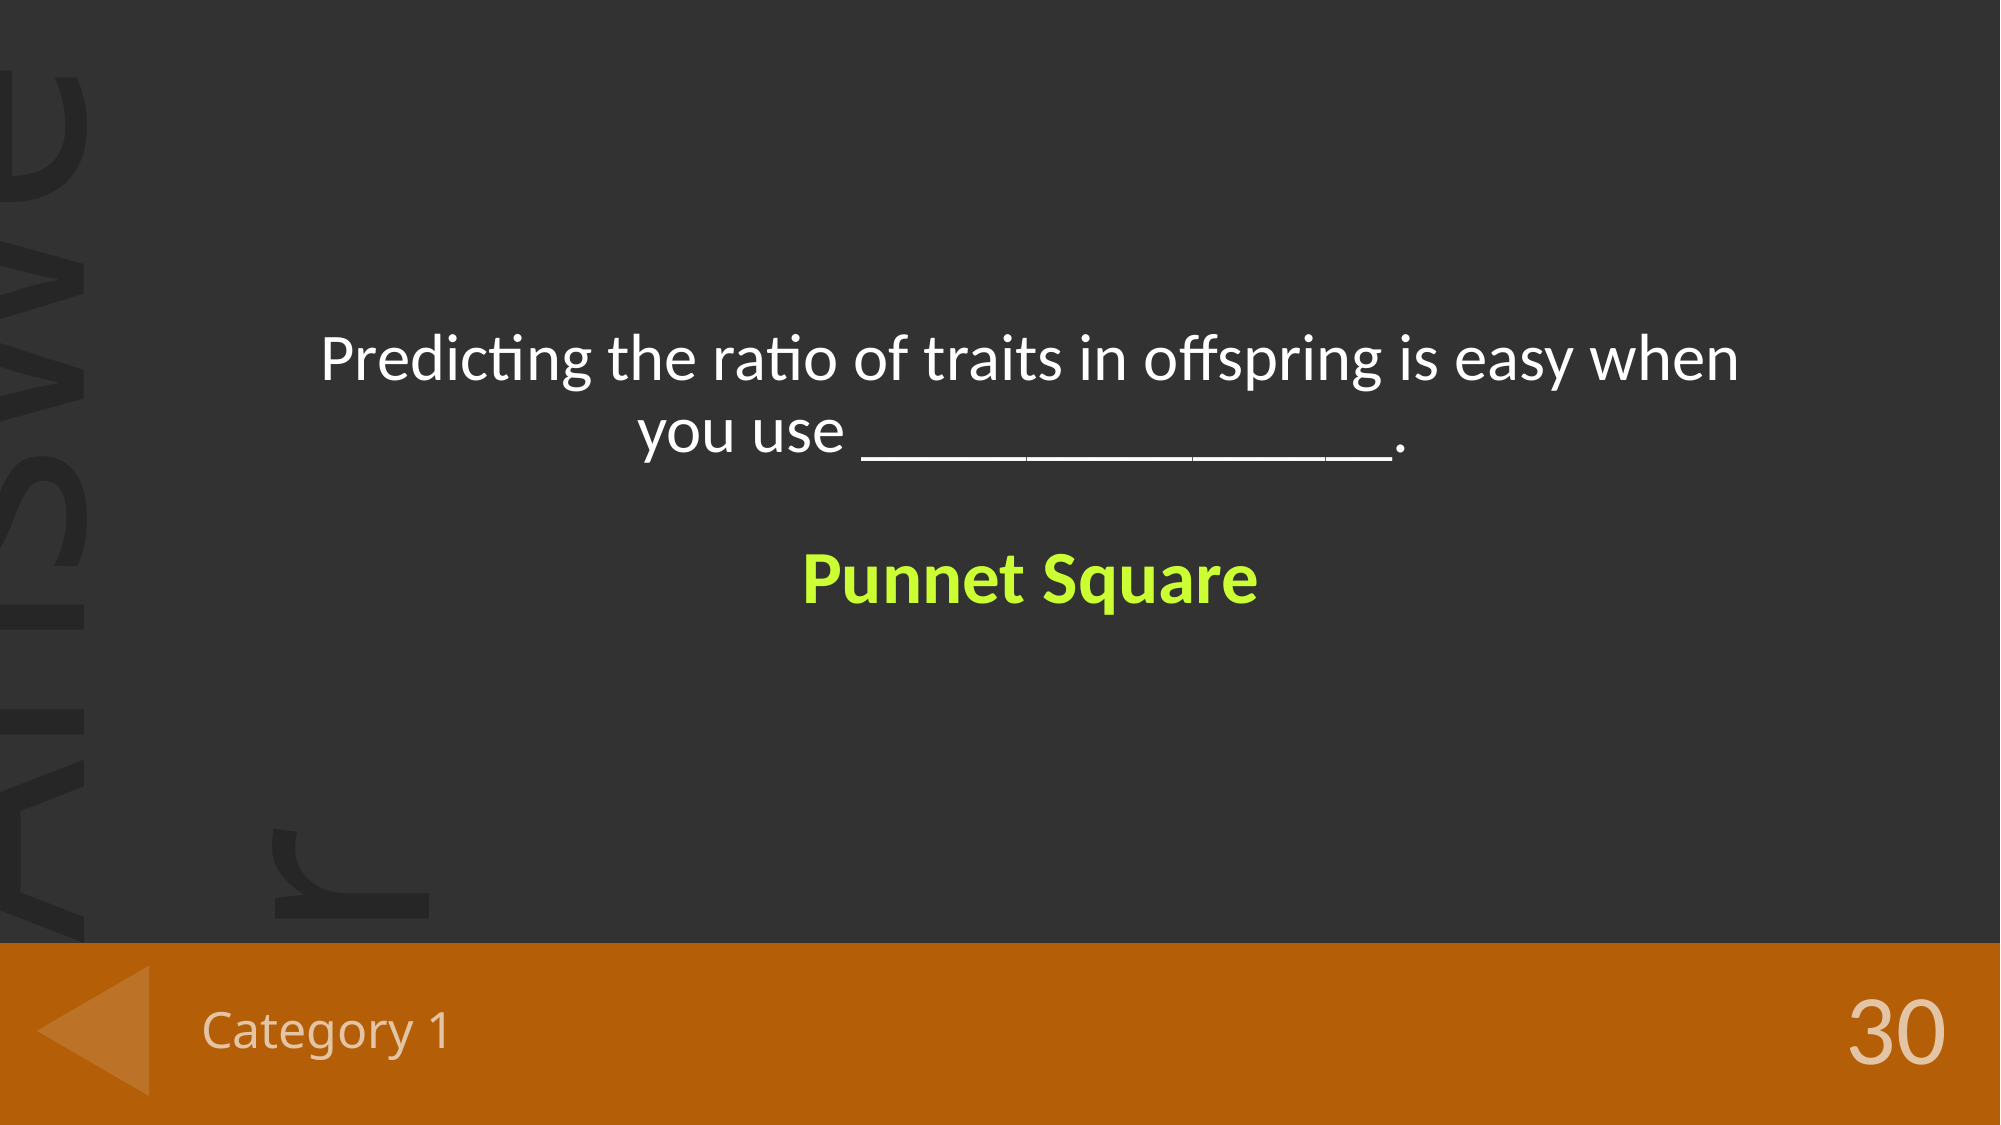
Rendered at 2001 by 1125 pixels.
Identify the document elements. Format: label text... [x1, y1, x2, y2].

list 30 [1494, 967, 1963, 1097]
list Predicting the ratio of traits in offspring is easy when you use ________________. Punnet Square [302, 307, 1760, 636]
title Category 1 [185, 967, 1494, 1097]
